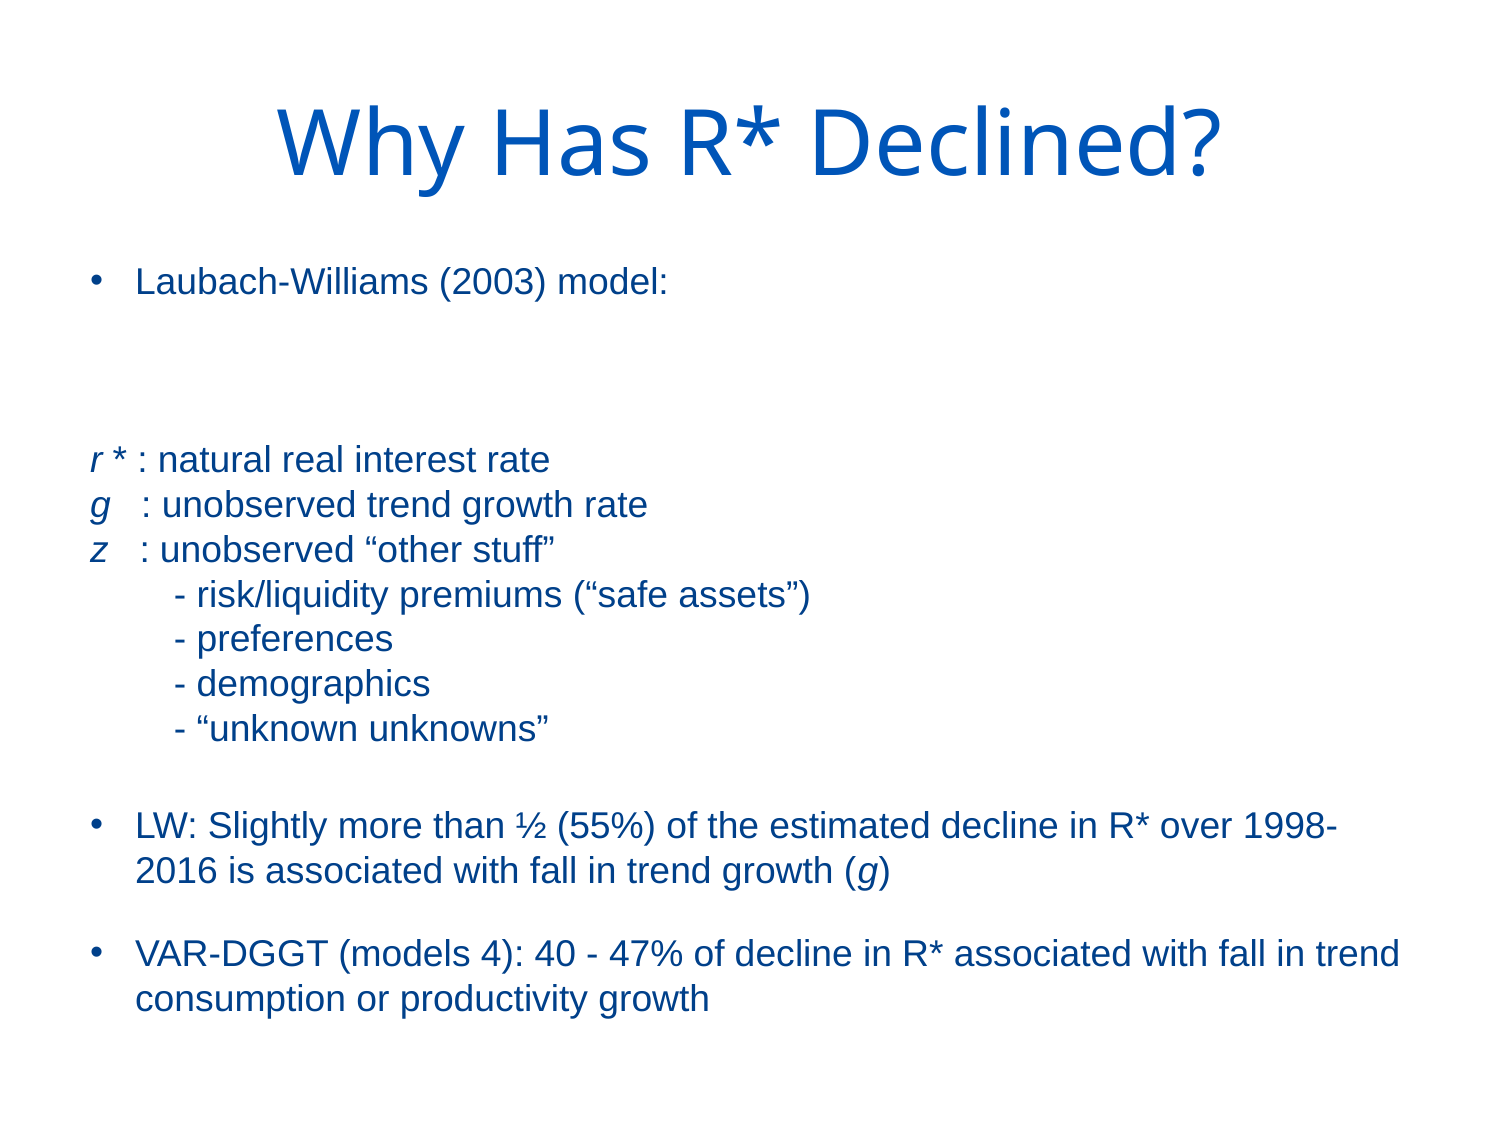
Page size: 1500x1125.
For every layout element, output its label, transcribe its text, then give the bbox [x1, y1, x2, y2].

title Why Has R* Declined? [75, 45, 1425, 233]
